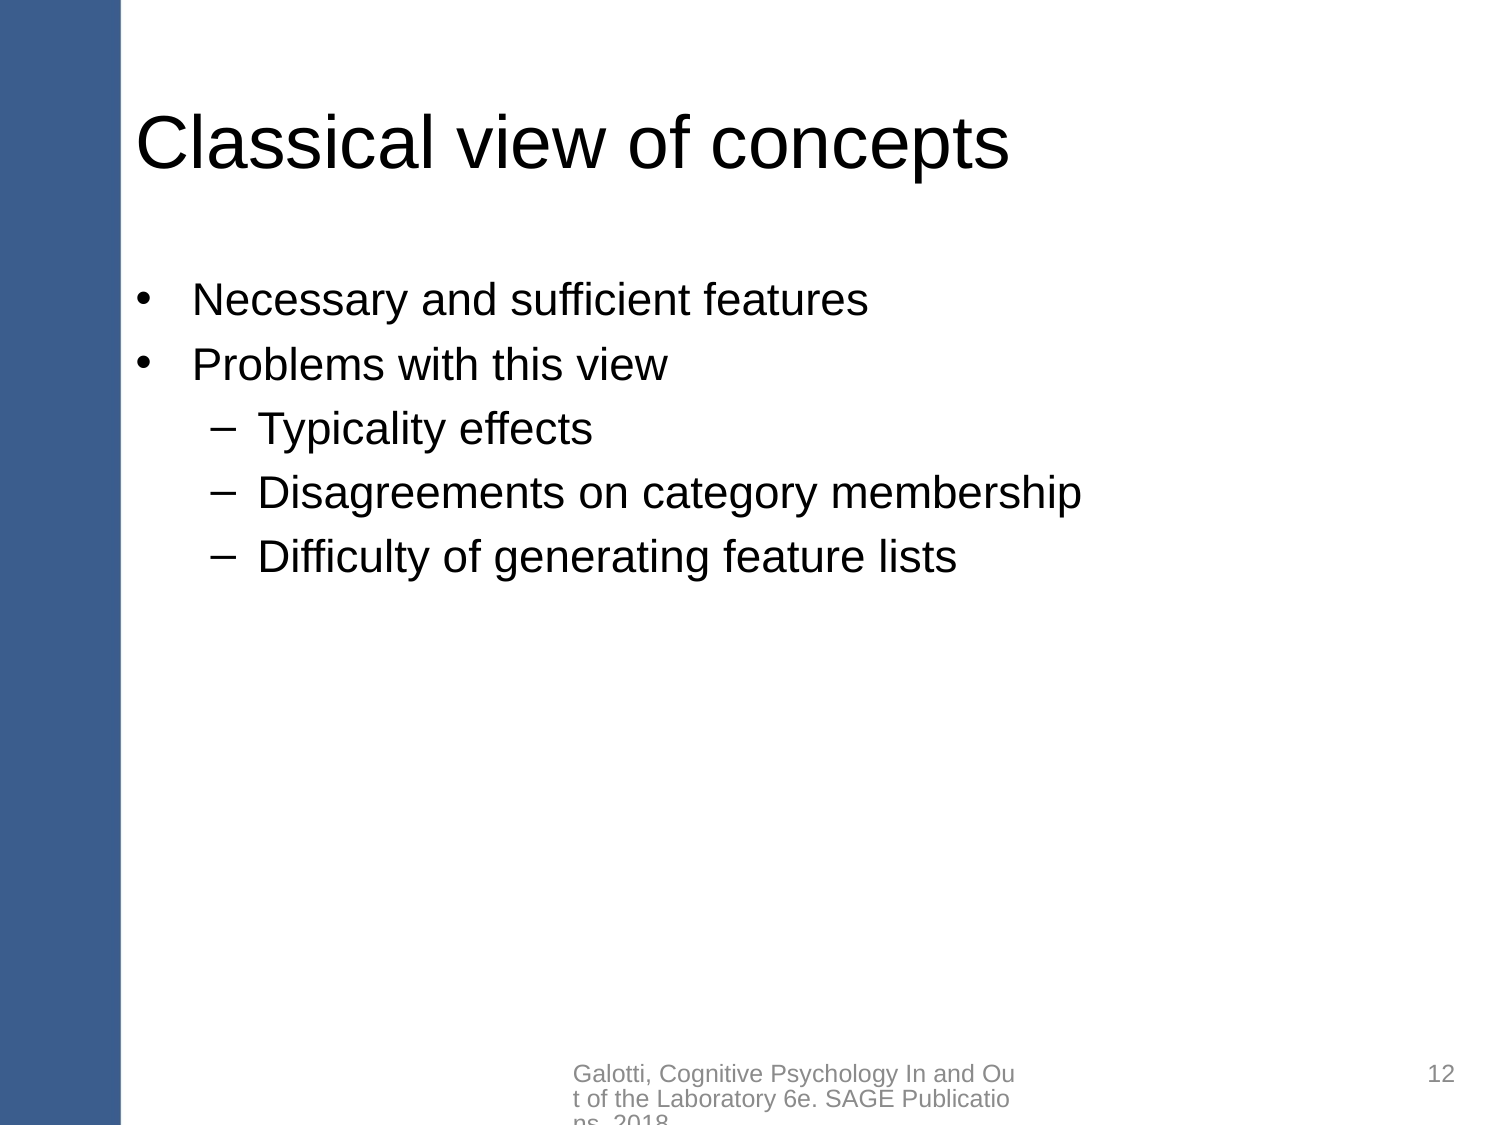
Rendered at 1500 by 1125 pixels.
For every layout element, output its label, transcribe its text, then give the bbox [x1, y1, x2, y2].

slide_number 12 [1120, 1042, 1471, 1103]
title Classical view of concepts [120, 45, 1471, 233]
list Necessary and sufficient features Problems with this view Typicality effects Disagreements on category membership Difficulty of generating feature lists [120, 262, 1471, 1005]
footer Galotti, Cognitive Psychology In and Out of the Laboratory 6e. SAGE Publications, 2018. [558, 1042, 1033, 1103]
picture [0, 0, 1500, 1125]
